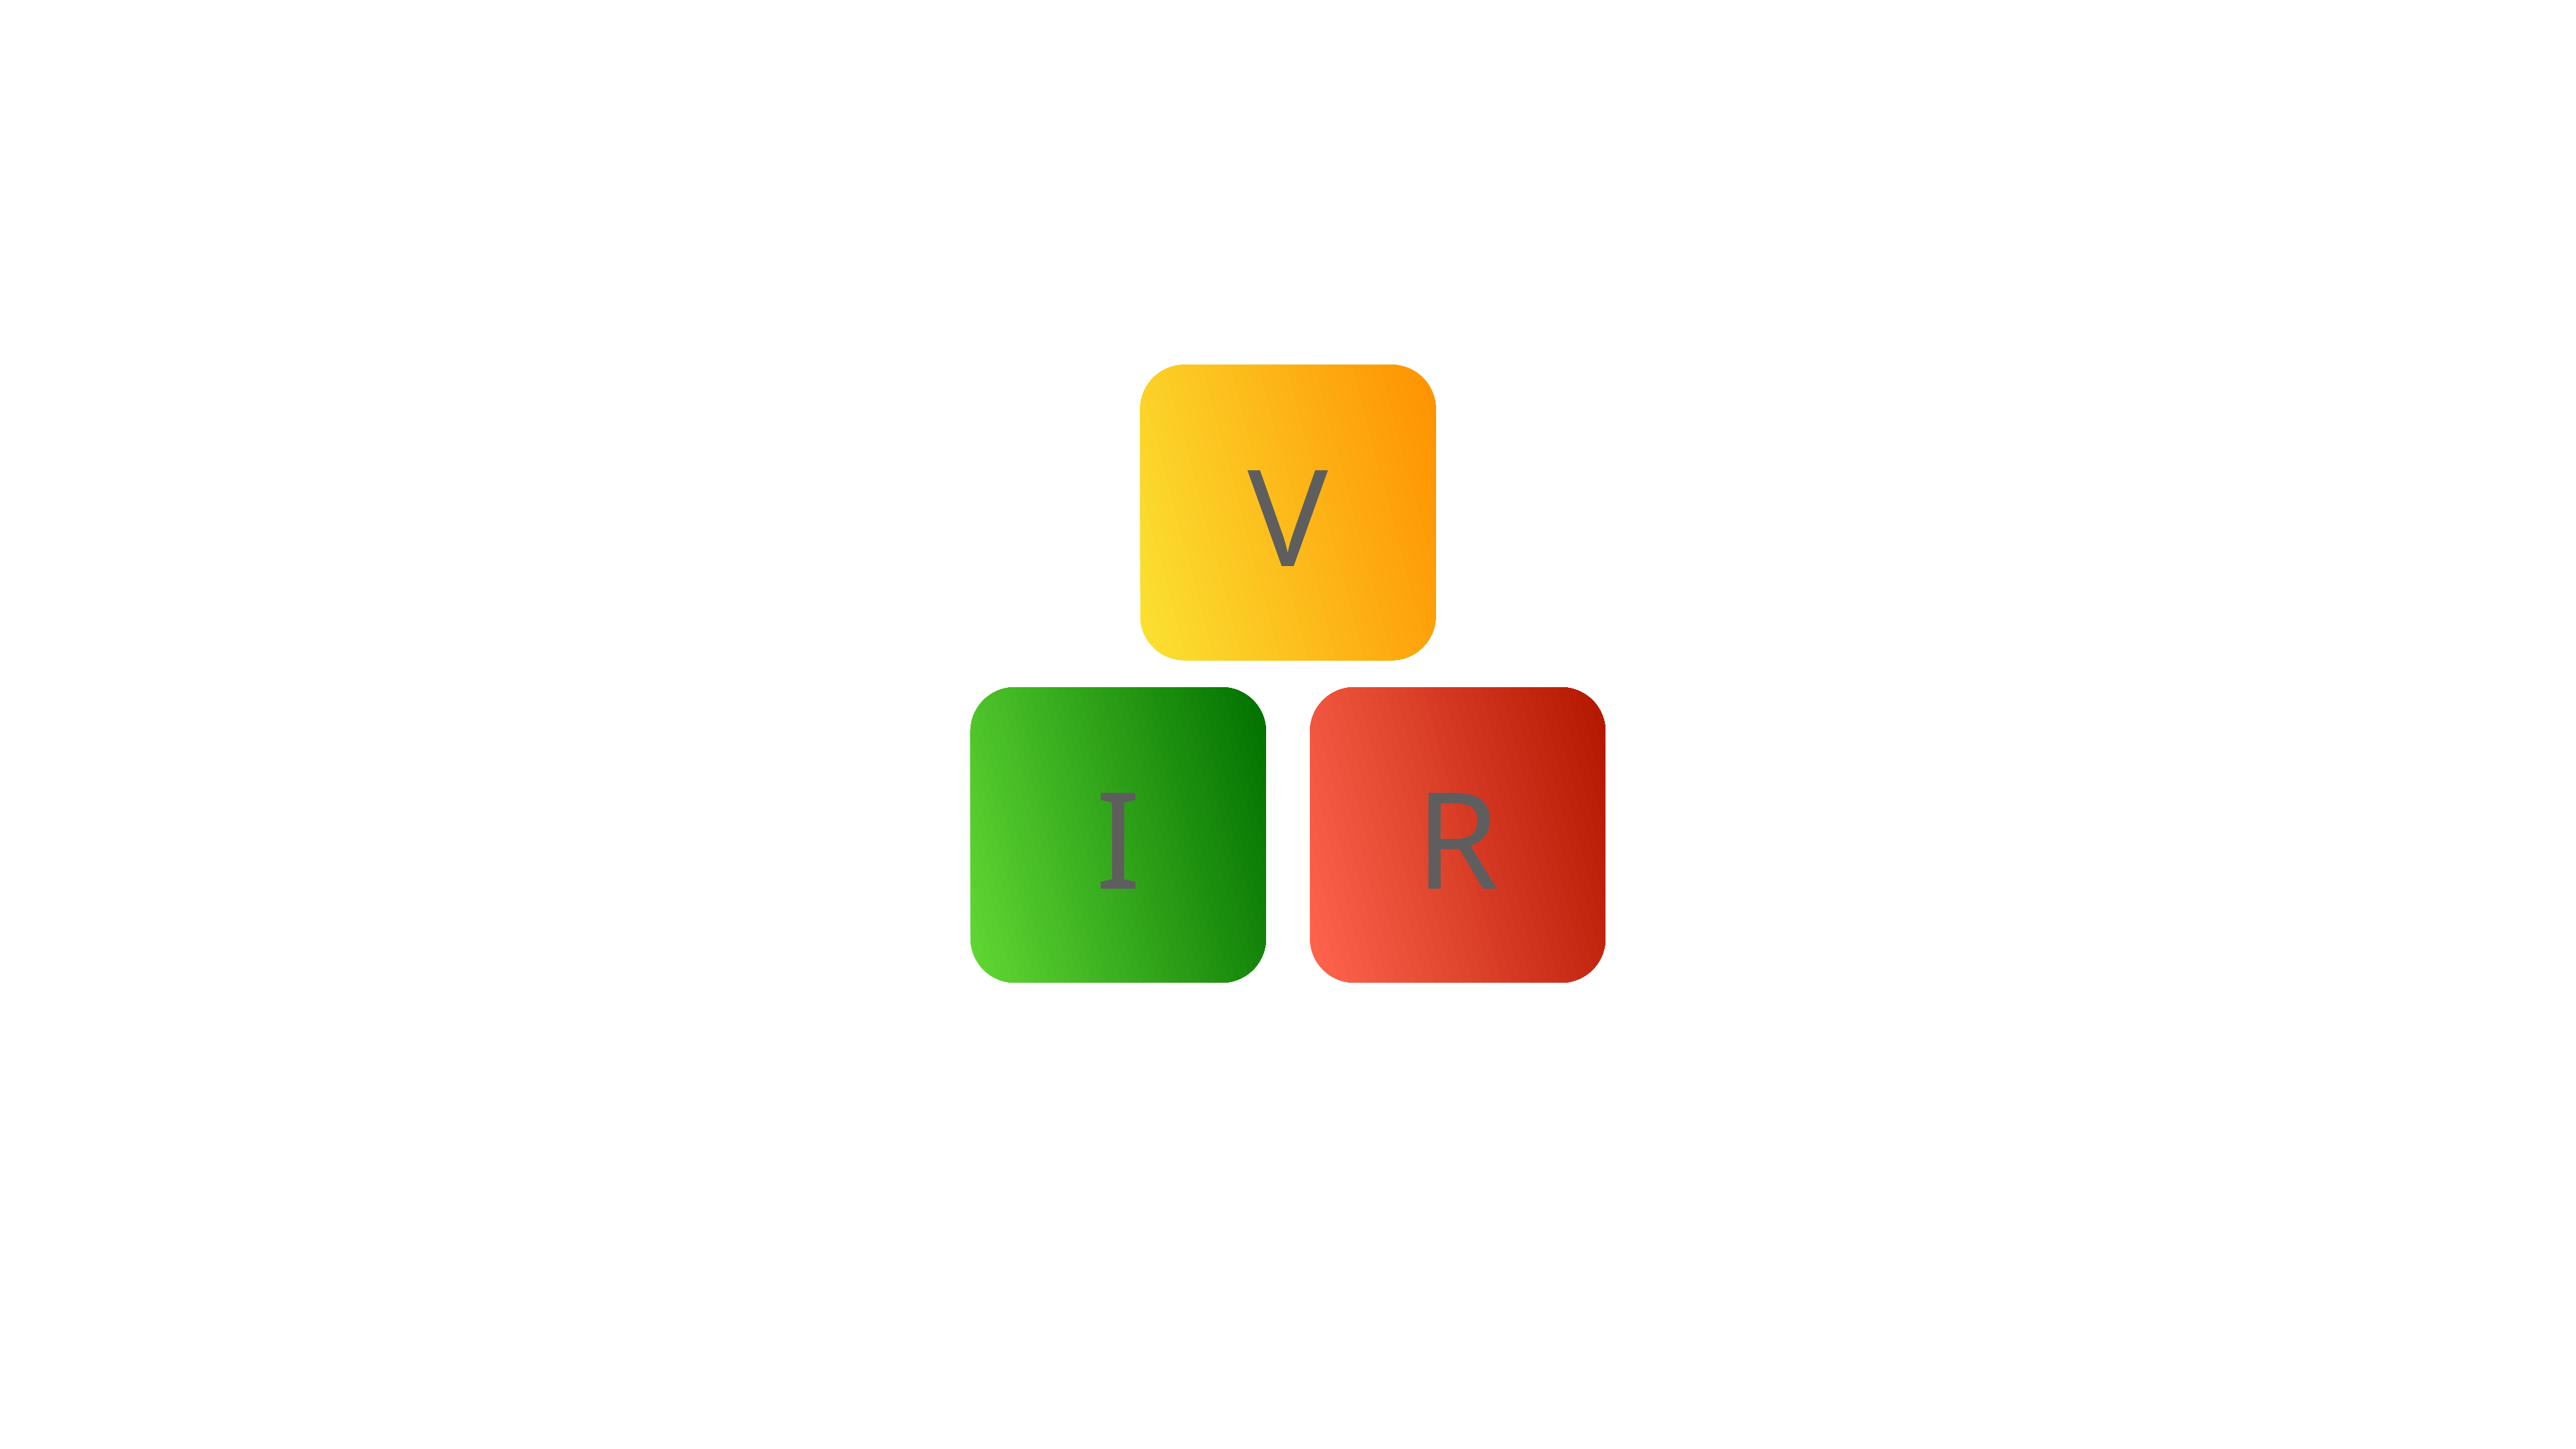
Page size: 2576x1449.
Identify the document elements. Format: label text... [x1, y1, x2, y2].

text_box R [1410, 749, 1505, 921]
text_box [1140, 365, 1436, 661]
text_box V [1242, 426, 1334, 599]
text_box [1310, 687, 1605, 983]
text_box [970, 687, 1266, 983]
text_box I [1090, 749, 1146, 921]
